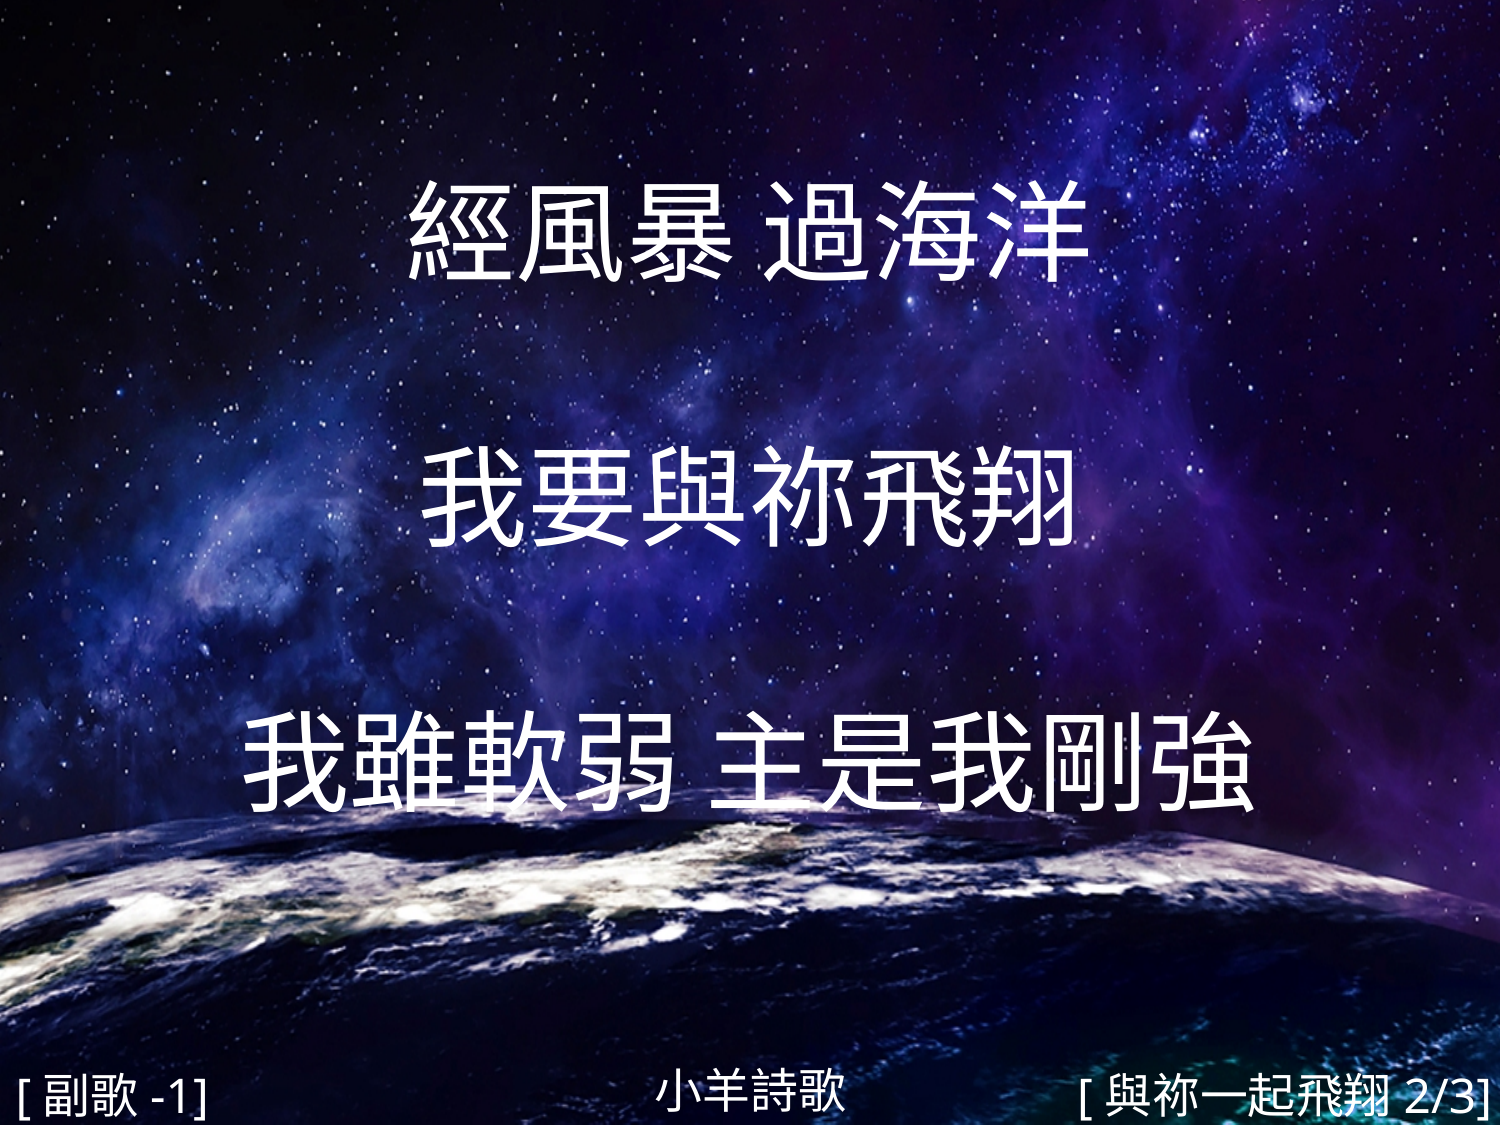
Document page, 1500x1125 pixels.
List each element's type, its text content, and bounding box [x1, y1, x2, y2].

subtitle 小羊詩歌 [0, 1053, 1500, 1125]
title [0, 700, 1494, 710]
text_box [與祢一起飛翔2/3] [868, 1058, 1500, 1125]
picture [0, 700, 1500, 1053]
picture [0, 0, 1500, 80]
text_box [副歌-1] [0, 1058, 271, 1125]
text_box 經風暴 過海洋 我要與祢飛翔 我雖軟弱 主是我剛強 [0, 80, 1500, 700]
